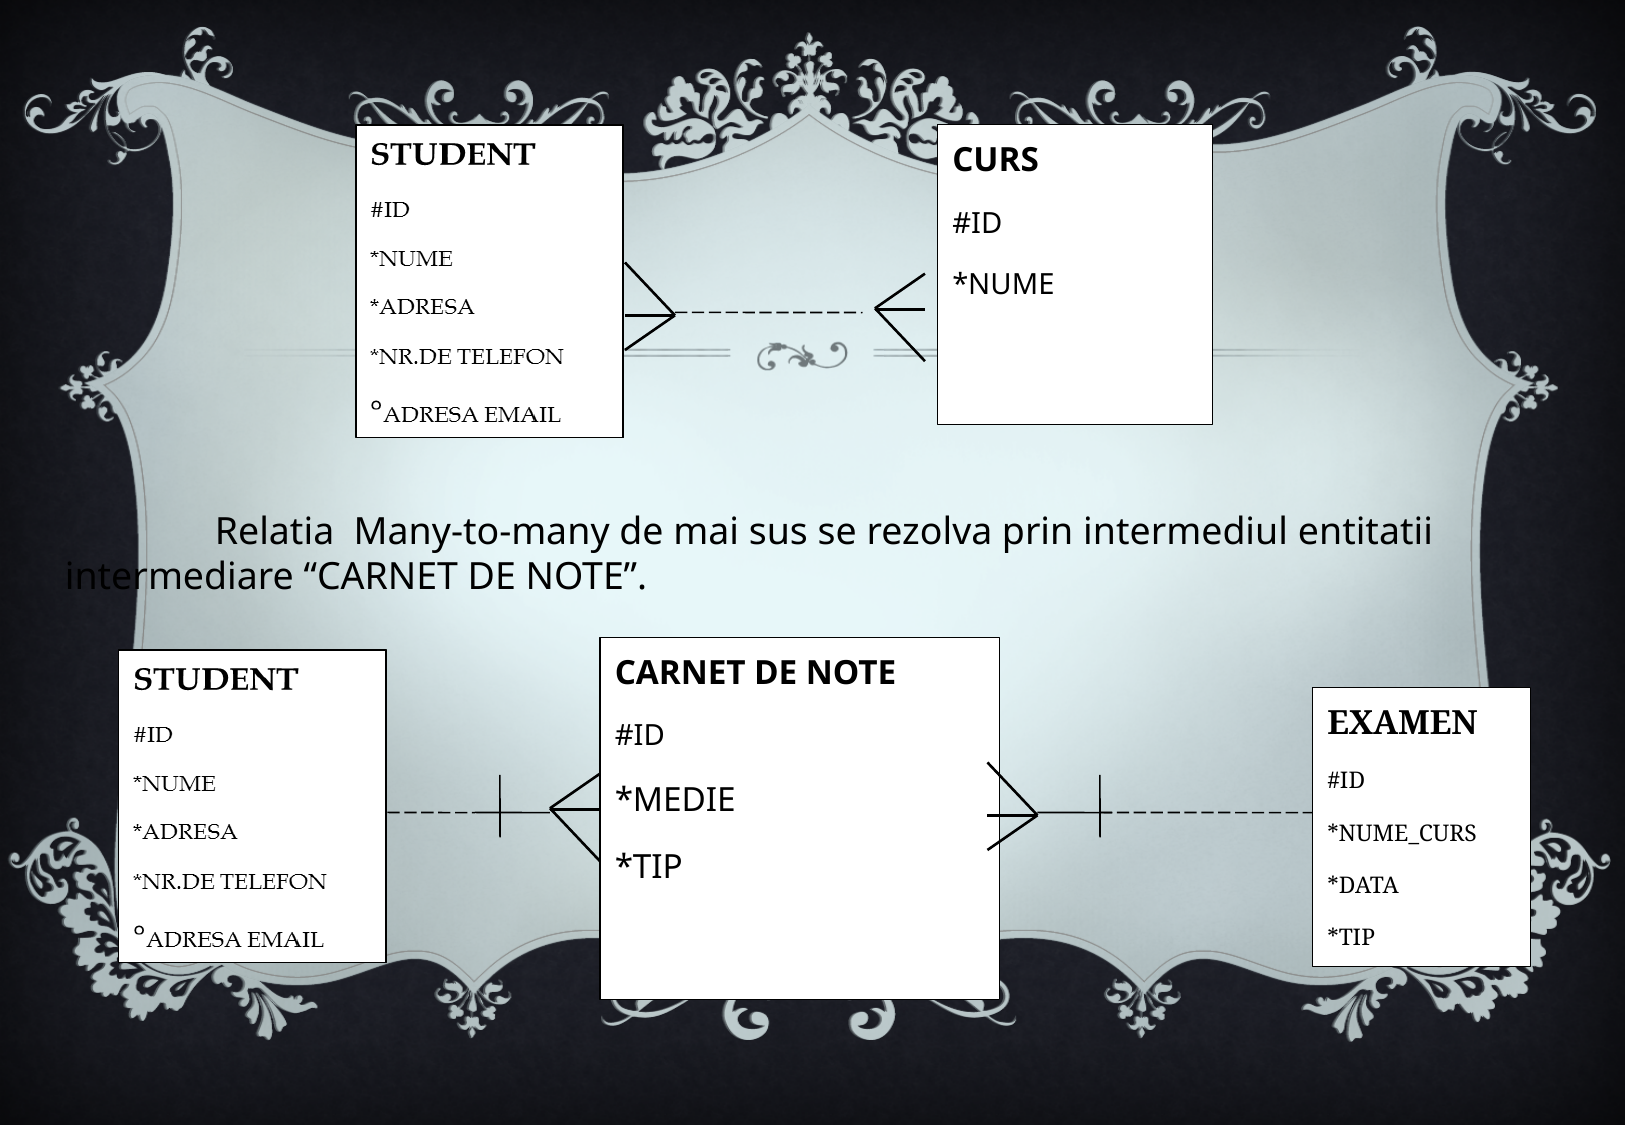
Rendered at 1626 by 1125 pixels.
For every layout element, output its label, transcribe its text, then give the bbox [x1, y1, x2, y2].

text_box [355, 125, 624, 438]
text_box CURS #ID *NUME [937, 124, 1213, 425]
text_box Relatia Many-to-many de mai sus se rezolva prin intermediul entitatii intermediare “CARNET DE NOTE”. [49, 499, 1550, 605]
text_box EXAMEN #ID *NUME_CURS *DATA *TIP [1312, 687, 1531, 967]
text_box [605, 281, 694, 332]
picture [0, 0, 1625, 265]
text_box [968, 780, 1057, 832]
text_box [118, 650, 387, 963]
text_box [530, 793, 619, 844]
picture [0, 419, 1625, 1125]
text_box CARNET DE NOTE #ID *MEDIE *TIP [600, 637, 1000, 1000]
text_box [855, 293, 944, 344]
